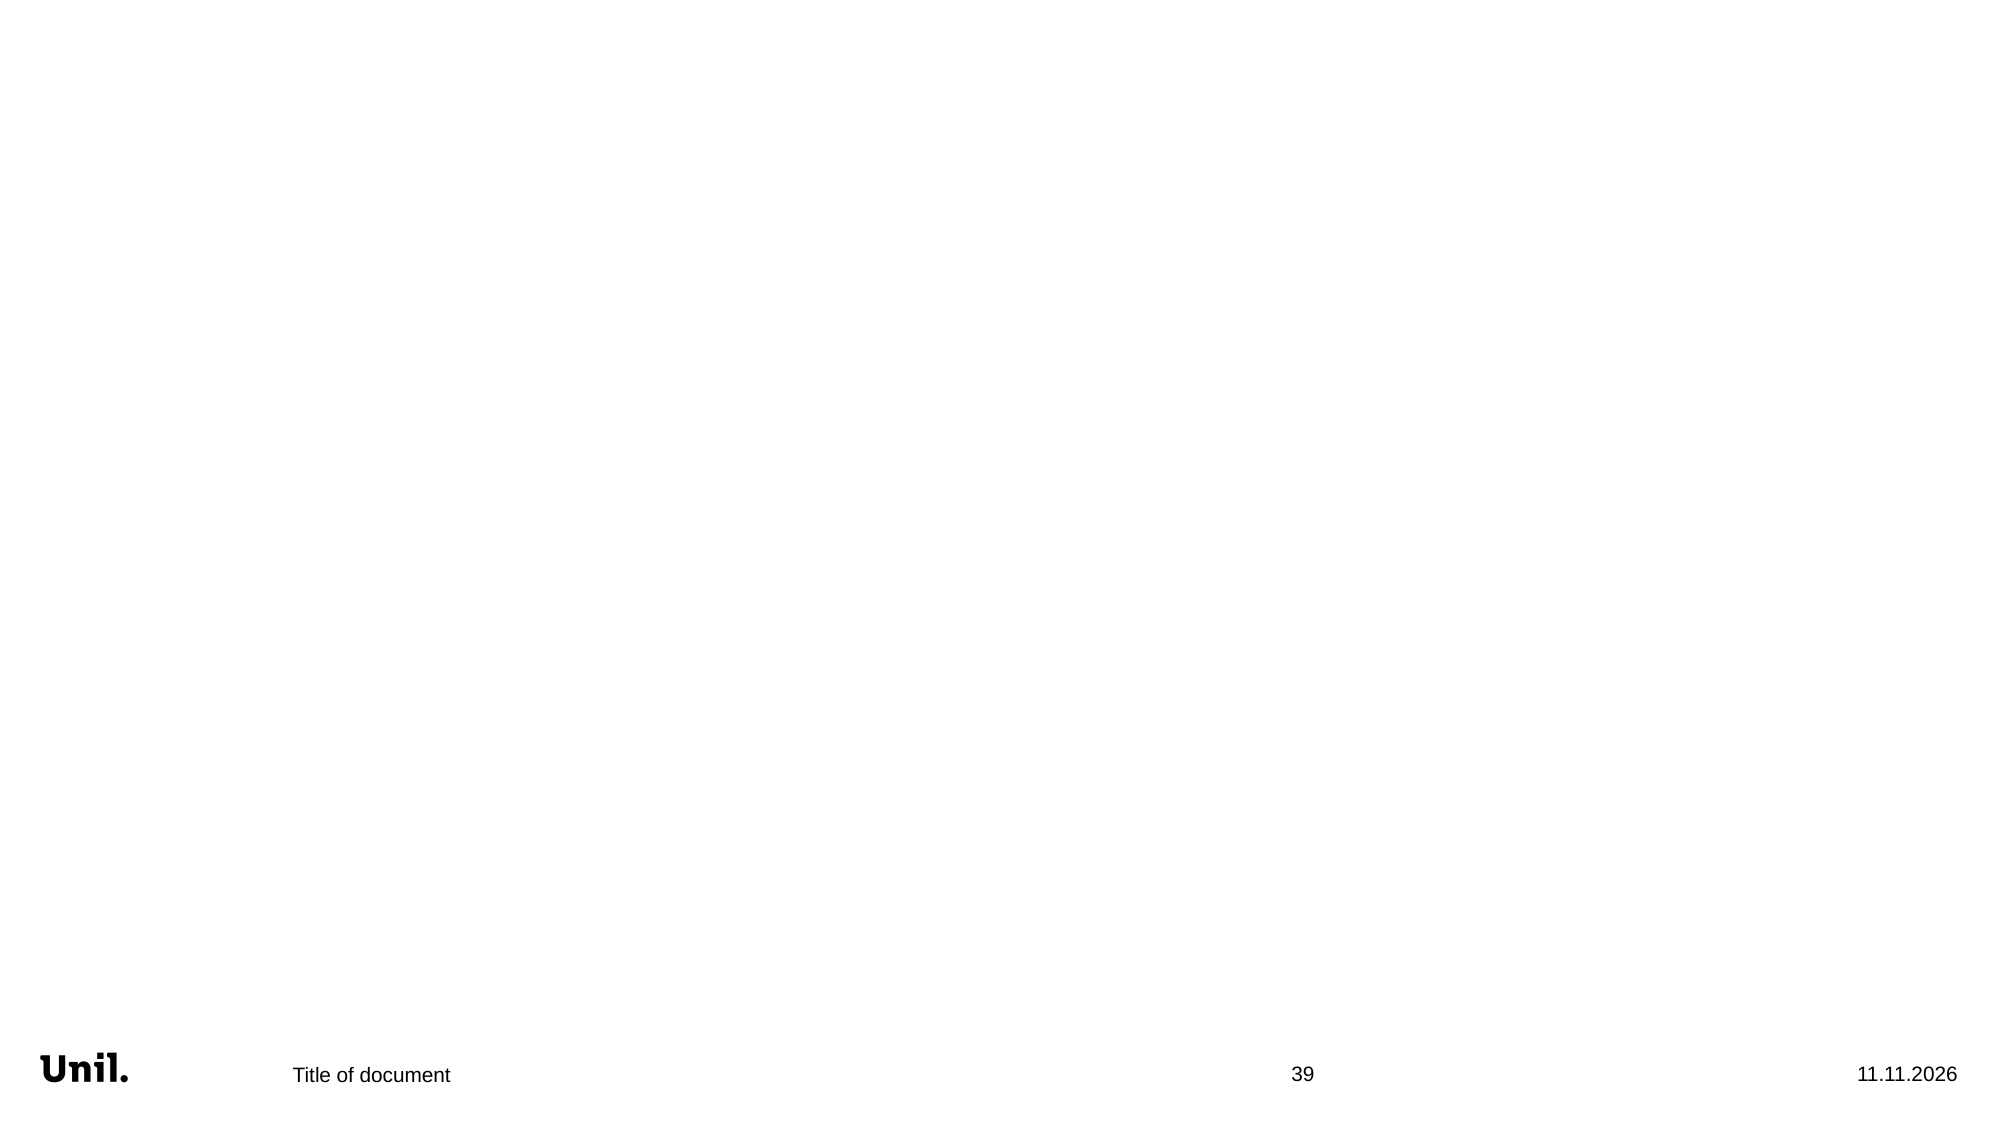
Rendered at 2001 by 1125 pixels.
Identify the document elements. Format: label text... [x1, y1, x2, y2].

slide_number 39 [1250, 1037, 1355, 1086]
picture [27, 1042, 141, 1095]
picture [1539, 0, 2000, 1125]
footer Title of document [292, 1011, 1048, 1087]
